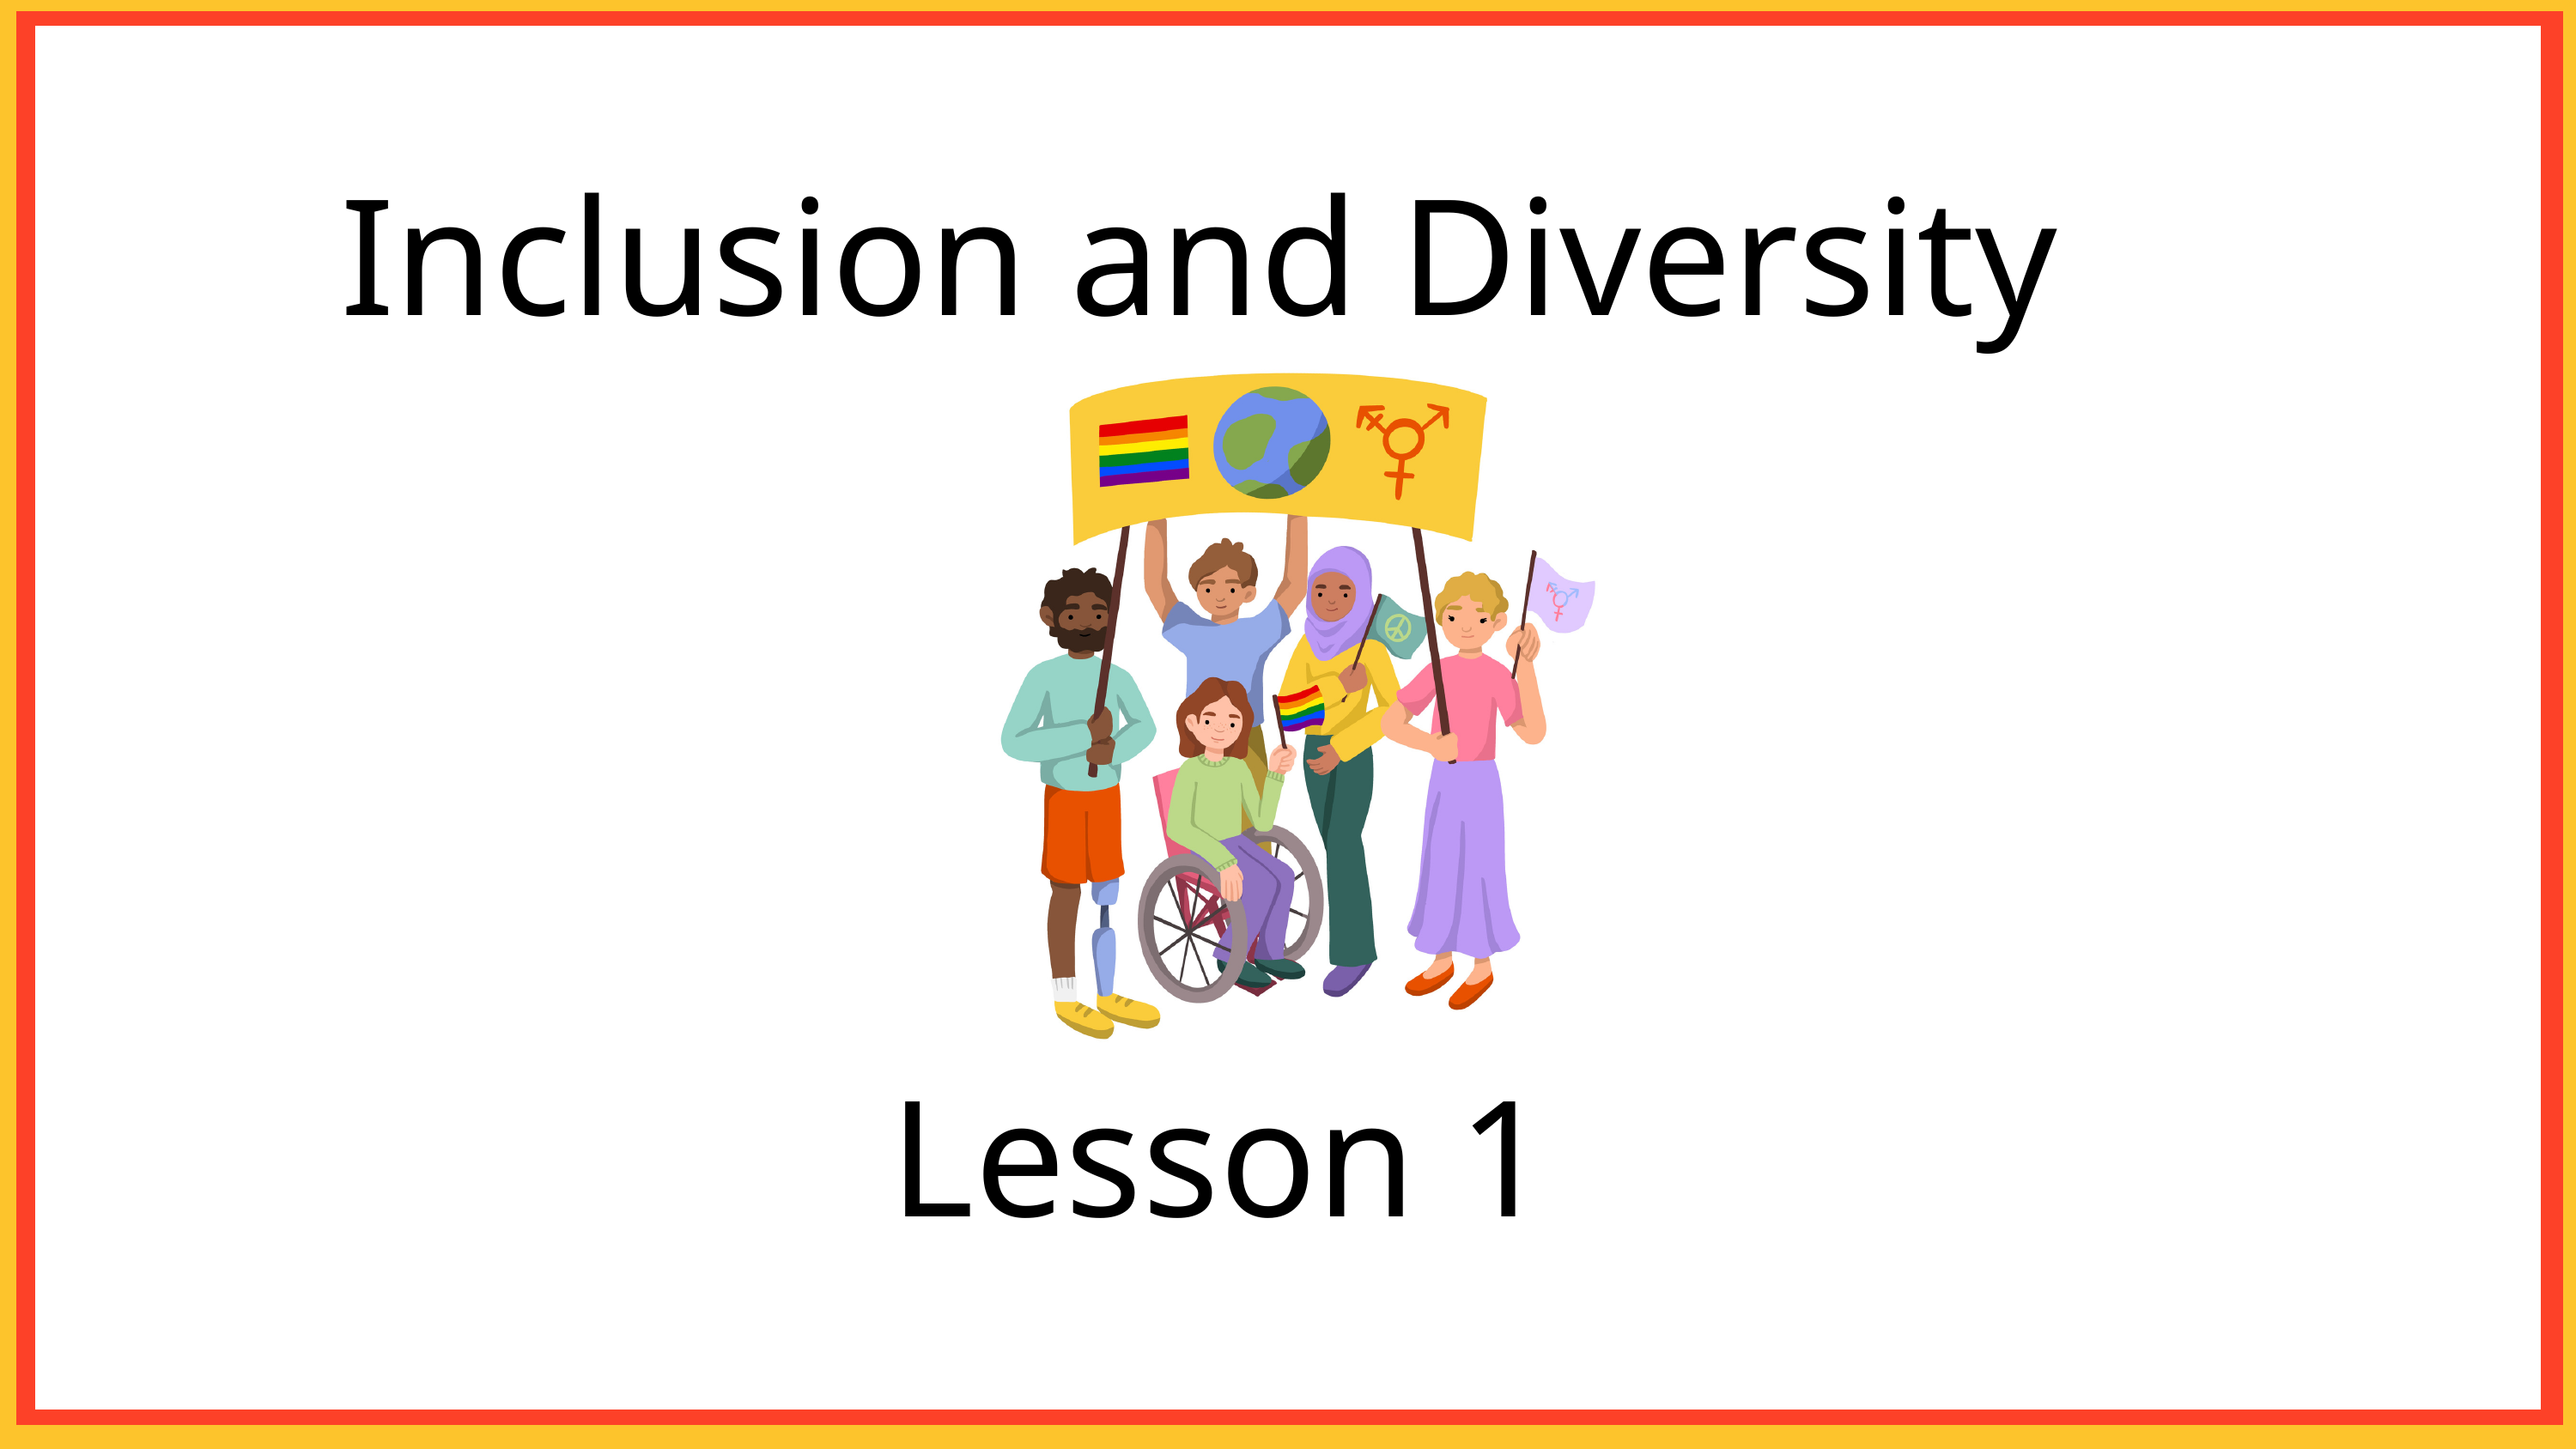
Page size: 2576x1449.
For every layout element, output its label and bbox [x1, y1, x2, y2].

text_box [15, 10, 2564, 1426]
text_box [34, 26, 2541, 1410]
